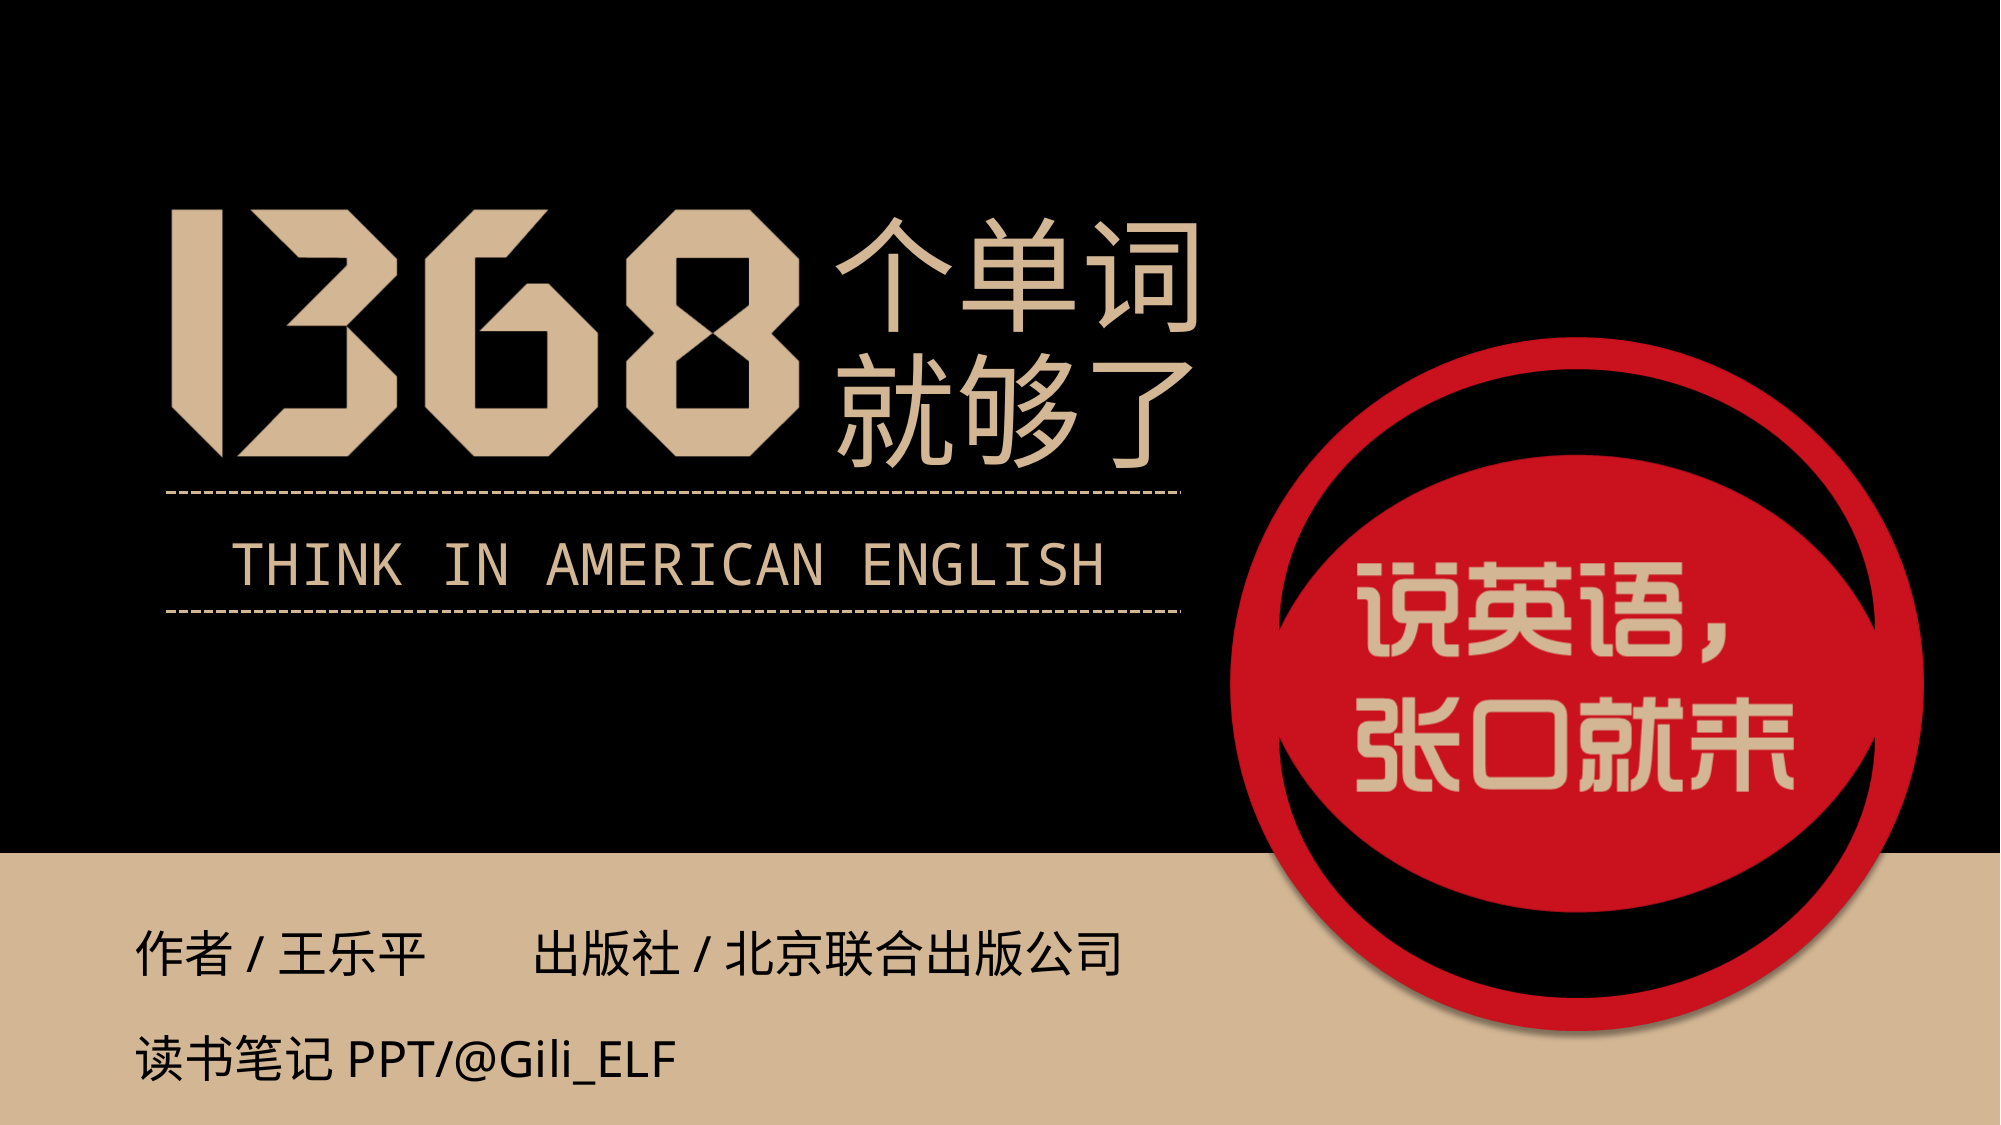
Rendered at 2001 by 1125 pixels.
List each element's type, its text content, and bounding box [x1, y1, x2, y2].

picture [1221, 334, 1933, 1046]
text_box 作者/王乐平 [120, 915, 465, 990]
text_box 就够了 [1022, 325, 1246, 491]
text_box 读书笔记PPT/@Gili_ELF [120, 1020, 715, 1095]
text_box THINK IN AMERICAN ENGLISH [1022, 519, 1130, 605]
text_box [0, 852, 2000, 1125]
text_box 出版社/北京联合出版公司 [516, 915, 1145, 990]
picture [0, 26, 1022, 754]
text_box 个单词 [1022, 189, 1268, 334]
